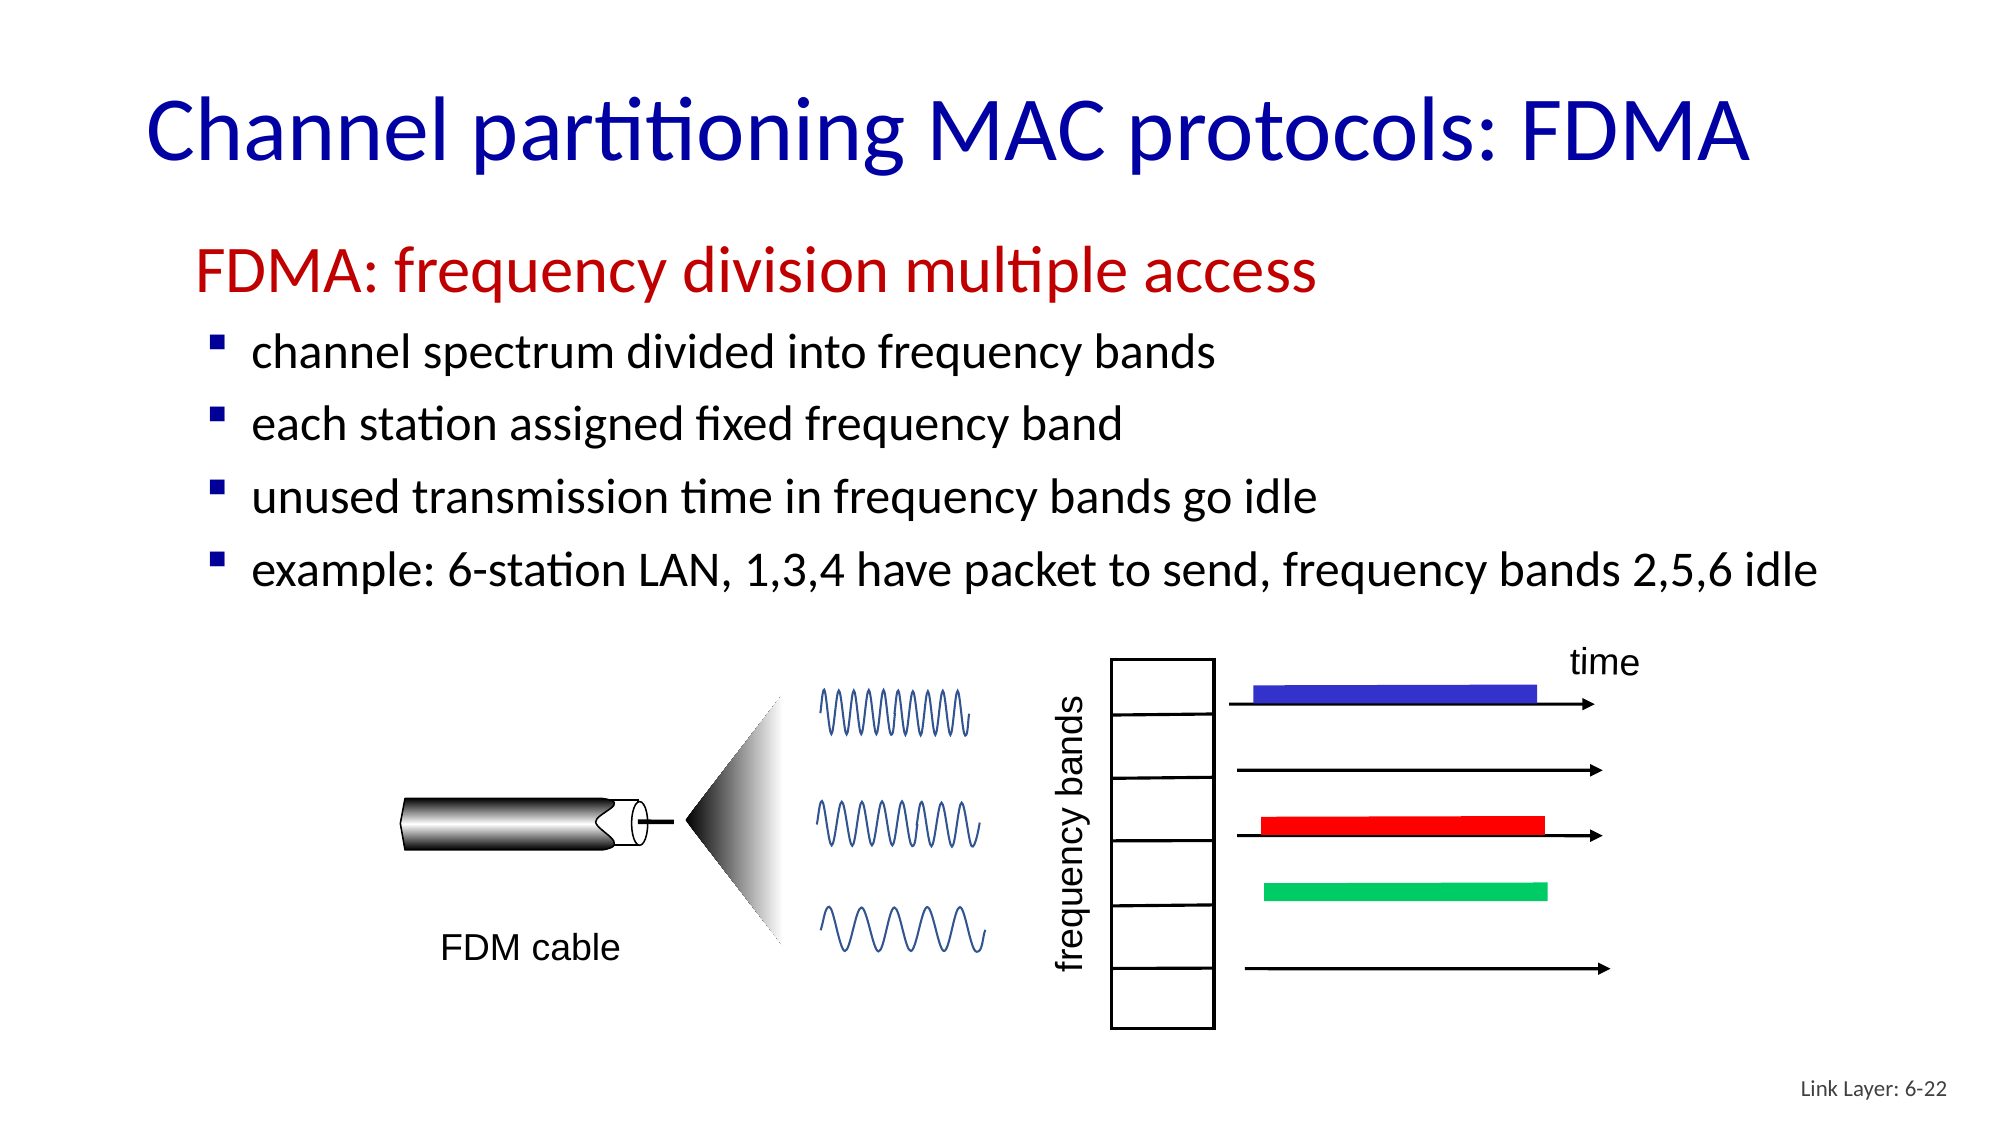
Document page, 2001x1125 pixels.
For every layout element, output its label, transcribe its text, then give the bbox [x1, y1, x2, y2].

text_box [1229, 697, 1595, 711]
text_box frequency bands [1037, 680, 1097, 987]
text_box [1261, 816, 1545, 835]
slide_number Link Layer: 6-22 [1512, 1056, 1963, 1117]
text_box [1239, 882, 1606, 903]
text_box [400, 798, 674, 850]
text_box time [1554, 629, 1657, 691]
text_box [1237, 829, 1603, 842]
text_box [816, 800, 980, 847]
text_box [1253, 684, 1538, 704]
title Channel partitioning MAC protocols: FDMA [131, 57, 1857, 205]
text_box FDMA: frequency division multiple access channel spectrum divided into frequency bands each station assigned fixed frequency band unused transmission time in frequency bands go idle example: 6-station LAN, 1,3,4 have packet to send, frequency bands 2,5,6 idle [180, 230, 1896, 624]
text_box FDM cable [425, 915, 636, 976]
text_box [819, 905, 987, 953]
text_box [820, 689, 970, 736]
text_box [1237, 764, 1603, 777]
text_box [685, 693, 784, 947]
text_box [1111, 659, 1215, 1029]
text_box [1244, 962, 1611, 975]
